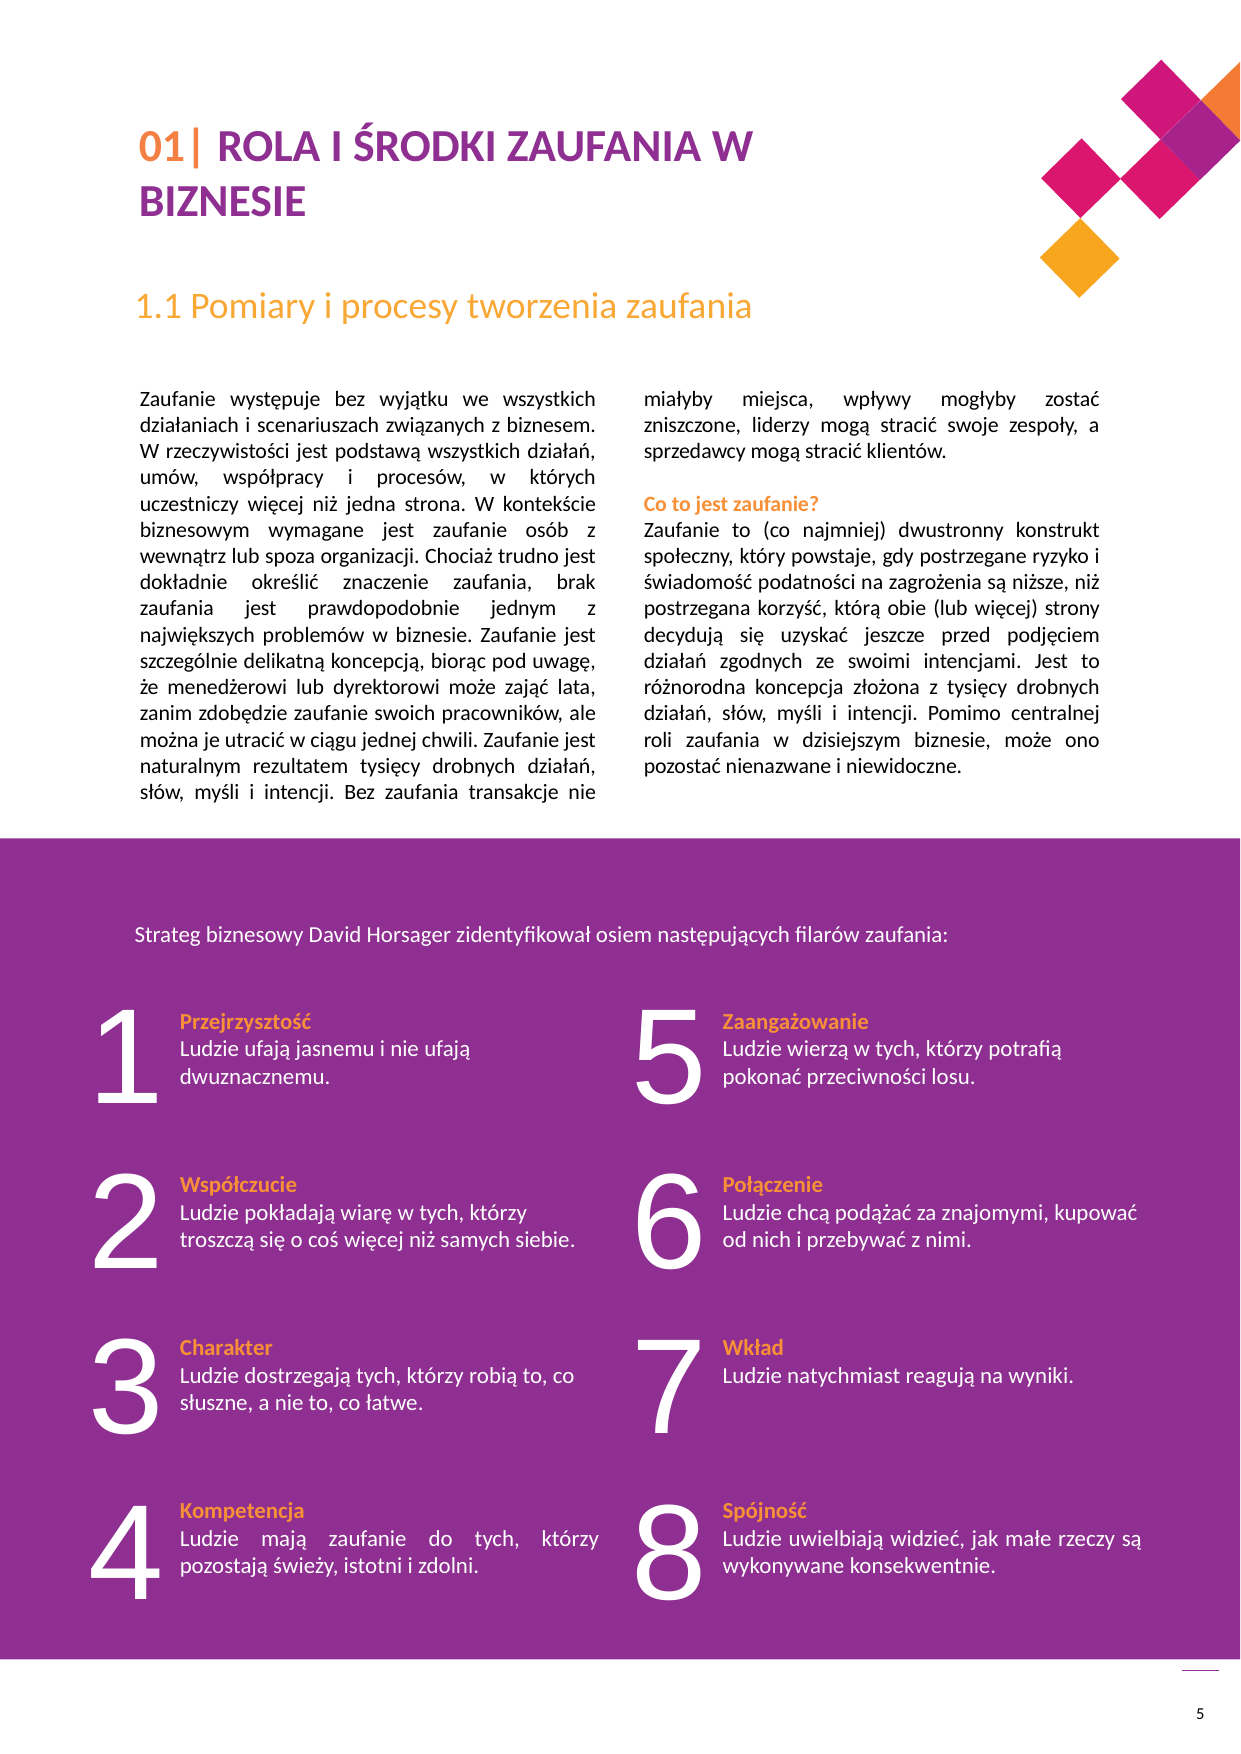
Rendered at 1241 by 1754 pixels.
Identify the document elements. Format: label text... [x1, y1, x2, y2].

text_box [0, 838, 1241, 1660]
text_box Zaufanie występuje bez wyjątku we wszystkich działaniach i scenariuszach związanych z biznesem. W rzeczywistości jest podstawą wszystkich działań, umów, współpracy i procesów, w których uczestniczy więcej niż jedna strona. W kontekście biznesowym wymagane jest zaufanie osób z wewnątrz lub spoza organizacji. Chociaż trudno jest dokładnie określić znaczenie zaufania, brak zaufania jest prawdopodobnie jednym z największych problemów w biznesie. Zaufanie jest szczególnie delikatną koncepcją, biorąc pod uwagę, że menedżerowi lub dyrektorowi może zająć lata, zanim zdobędzie zaufanie swoich pracowników, ale można je utracić w ciągu jednej chwili. Zaufanie jest naturalnym rezultatem tysięcy drobnych działań, słów, myśli i intencji. Bez zaufania transakcje nie miałyby miejsca, wpływy mogłyby zostać zniszczone, liderzy mogą stracić swoje zespoły, a sprzedawcy mogą stracić klientów. Co to jest zaufanie? Zaufanie to (co najmniej) dwustronny konstrukt społeczny, który powstaje, gdy postrzegane ryzyko i świadomość podatności na zagrożenia są niższe, niż postrzegana korzyść, którą obie (lub więcej) strony decydują się uzyskać jeszcze przed podjęciem działań zgodnych ze swoimi intencjami. Jest to różnorodna koncepcja złożona z tysięcy drobnych działań, słów, myśli i intencji. Pomimo centralnej roli zaufania w dzisiejszym biznesie, może ono pozostać nienazwane i niewidoczne. [124, 376, 1116, 801]
list Strateg biznesowy David Horsager zidentyfikował osiem następujących filarów zaufania: [119, 912, 1113, 959]
text_box Kompetencja Ludzie mają zaufanie do tych, którzy pozostają świeży, istotni i zdolni. [164, 1488, 615, 1592]
text_box 6 [616, 1125, 725, 1291]
text_box 1 [73, 960, 182, 1125]
slide_number 5 [1169, 1674, 1231, 1751]
text_box 4 [73, 1456, 182, 1634]
text_box Współczucie Ludzie pokładają wiarę w tych, którzy troszczą się o coś więcej niż samych siebie. [182, 1162, 615, 1266]
text_box 2 [73, 1125, 182, 1291]
text_box Wkład Ludzie natychmiast reagują na wyniki. [707, 1325, 1158, 1429]
text_box Spójność Ludzie uwielbiają widzieć, jak małe rzeczy są wykonywane konsekwentnie. [707, 1488, 1158, 1592]
text_box Zaangażowanie Ludzie wierzą w tych, którzy potrafią pokonać przeciwności losu. [725, 999, 1158, 1103]
text_box 5 [616, 960, 725, 1125]
text_box Charakter Ludzie dostrzegają tych, którzy robią to, co słuszne, a nie to, co łatwe. [164, 1325, 615, 1429]
text_box 1.1 Pomiary i procesy tworzenia zaufania [119, 273, 1113, 351]
text_box 3 [73, 1291, 182, 1456]
text_box 8 [616, 1456, 725, 1634]
text_box Połączenie Ludzie chcą podążać za znajomymi, kupować od nich i przebywać z nimi. [725, 1162, 1158, 1266]
text_box Przejrzysztość Ludzie ufają jasnemu i nie ufają dwuznacznemu. [182, 999, 615, 1103]
text_box 7 [616, 1291, 725, 1456]
list 01| ROLA I ŚRODKI ZAUFANIA W BIZNESIE [123, 108, 776, 273]
